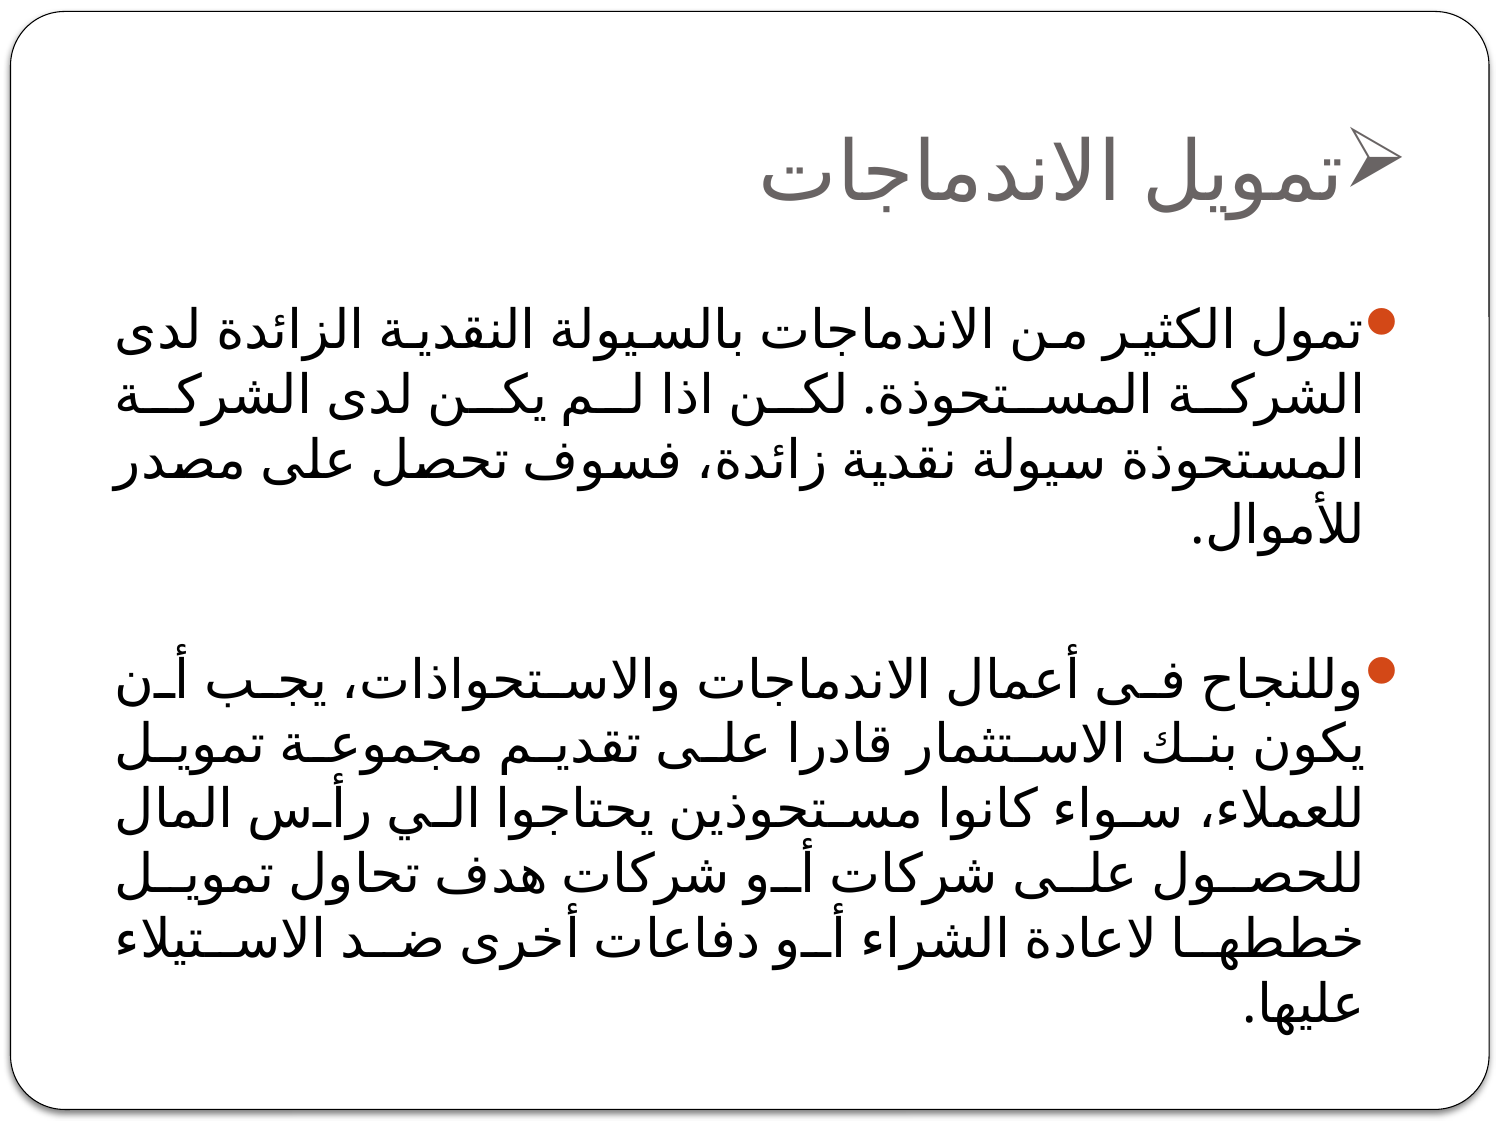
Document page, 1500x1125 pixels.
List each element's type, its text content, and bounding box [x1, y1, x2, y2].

title تمويل الاندماجات [150, 45, 1425, 233]
list تمول الكثير من الاندماجات بالسيولة النقدية الزائدة لدى الشركة المستحوذة. لكن اذا لم يكن لدى الشركة المستحوذة سيولة نقدية زائدة، فسوف تحصل على مصدر للأموال. وللنجاح فى أعمال الاندماجات والاستحواذات، يجب أن يكون بنك الاستثمار قادرا على تقديم مجموعة تمويل للعملاء، سواء كانوا مستحوذين يحتاجوا الي رأس المال للحصول على شركات أو شركات هدف تحاول تمويل خططها لاعادة الشراء أو دفاعات أخرى ضد الاستيلاء عليها. [99, 287, 1425, 988]
